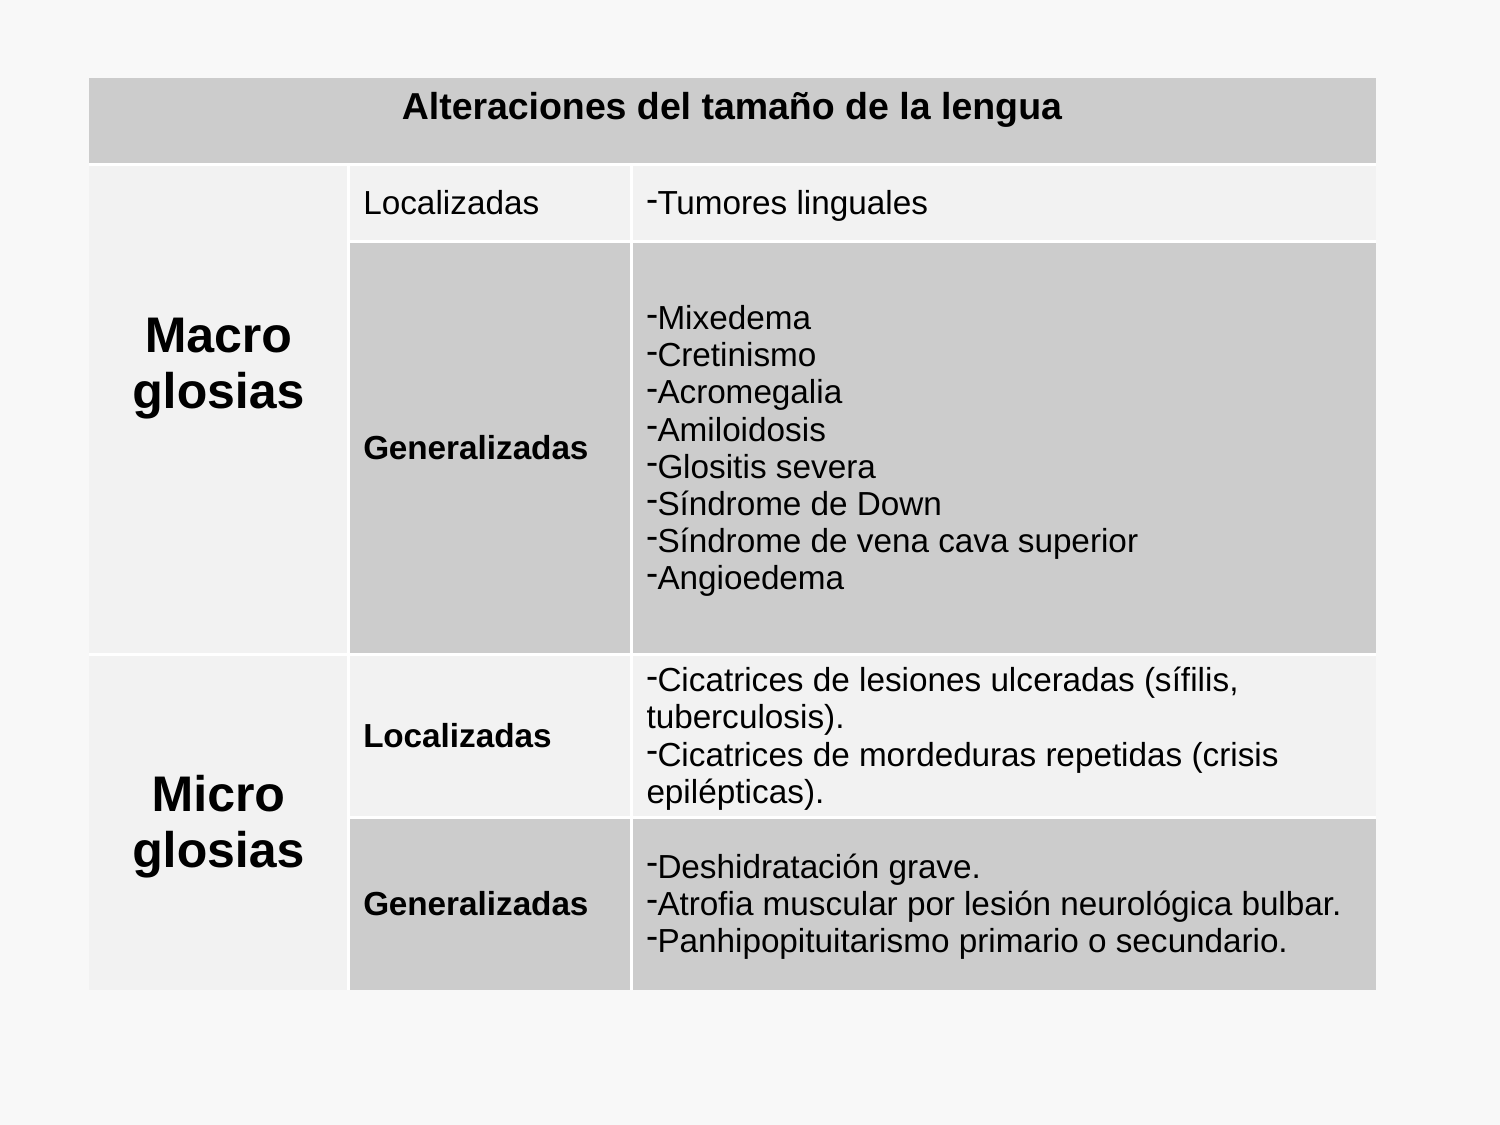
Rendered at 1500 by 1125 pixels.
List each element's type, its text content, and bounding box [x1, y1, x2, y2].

table_cell Localizadas [350, 656, 630, 816]
table_cell Generalizadas [350, 243, 630, 653]
table_cell Deshidratación grave. Atrofia muscular por lesión neurológica bulbar. Panhipopituitarismo primario o secundario. [633, 819, 1376, 990]
table_cell Micro glosias [89, 656, 347, 990]
table_cell Cicatrices de lesiones ulceradas (sífilis, tuberculosis). Cicatrices de mordeduras repetidas (crisis epilépticas). [633, 656, 1376, 816]
table_cell Generalizadas [350, 819, 630, 990]
table_cell Mixedema Cretinismo Acromegalia Amiloidosis Glositis severa Síndrome de Down Síndrome de vena cava superior Angioedema [633, 243, 1376, 653]
table_cell Localizadas [350, 166, 630, 240]
table_header Alteraciones del tamaño de la lengua [89, 78, 1376, 163]
table_cell Tumores linguales [633, 166, 1376, 240]
table_cell Macro glosias [89, 166, 347, 653]
